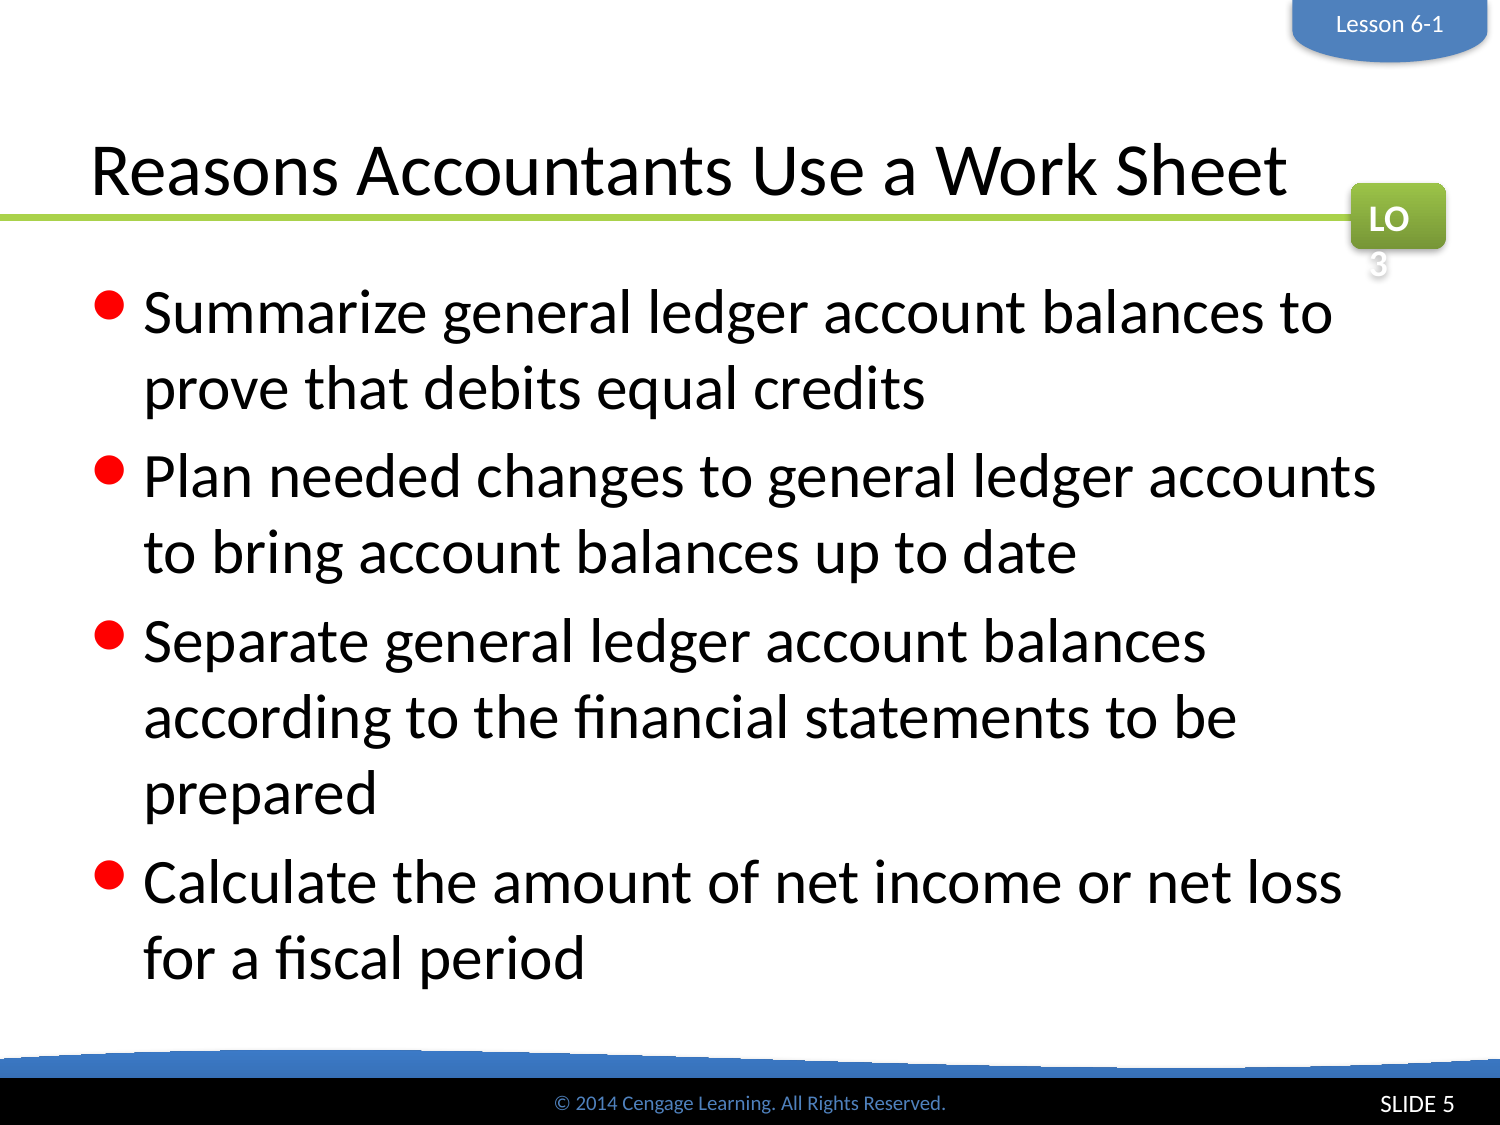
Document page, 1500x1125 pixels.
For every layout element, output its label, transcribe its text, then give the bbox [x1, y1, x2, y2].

title Reasons Accountants Use a Work Sheet [75, 29, 1350, 218]
text_box LO3 [1350, 183, 1446, 250]
slide_number SLIDE 5 [1170, 1080, 1470, 1125]
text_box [1292, 0, 1488, 63]
list Summarize general ledger account balances to prove that debits equal credits Plan needed changes to general ledger accounts to bring account balances up to date Separate general ledger account balances according to the financial statements to be prepared Calculate the amount of net income or net loss for a fiscal period [75, 262, 1425, 1005]
